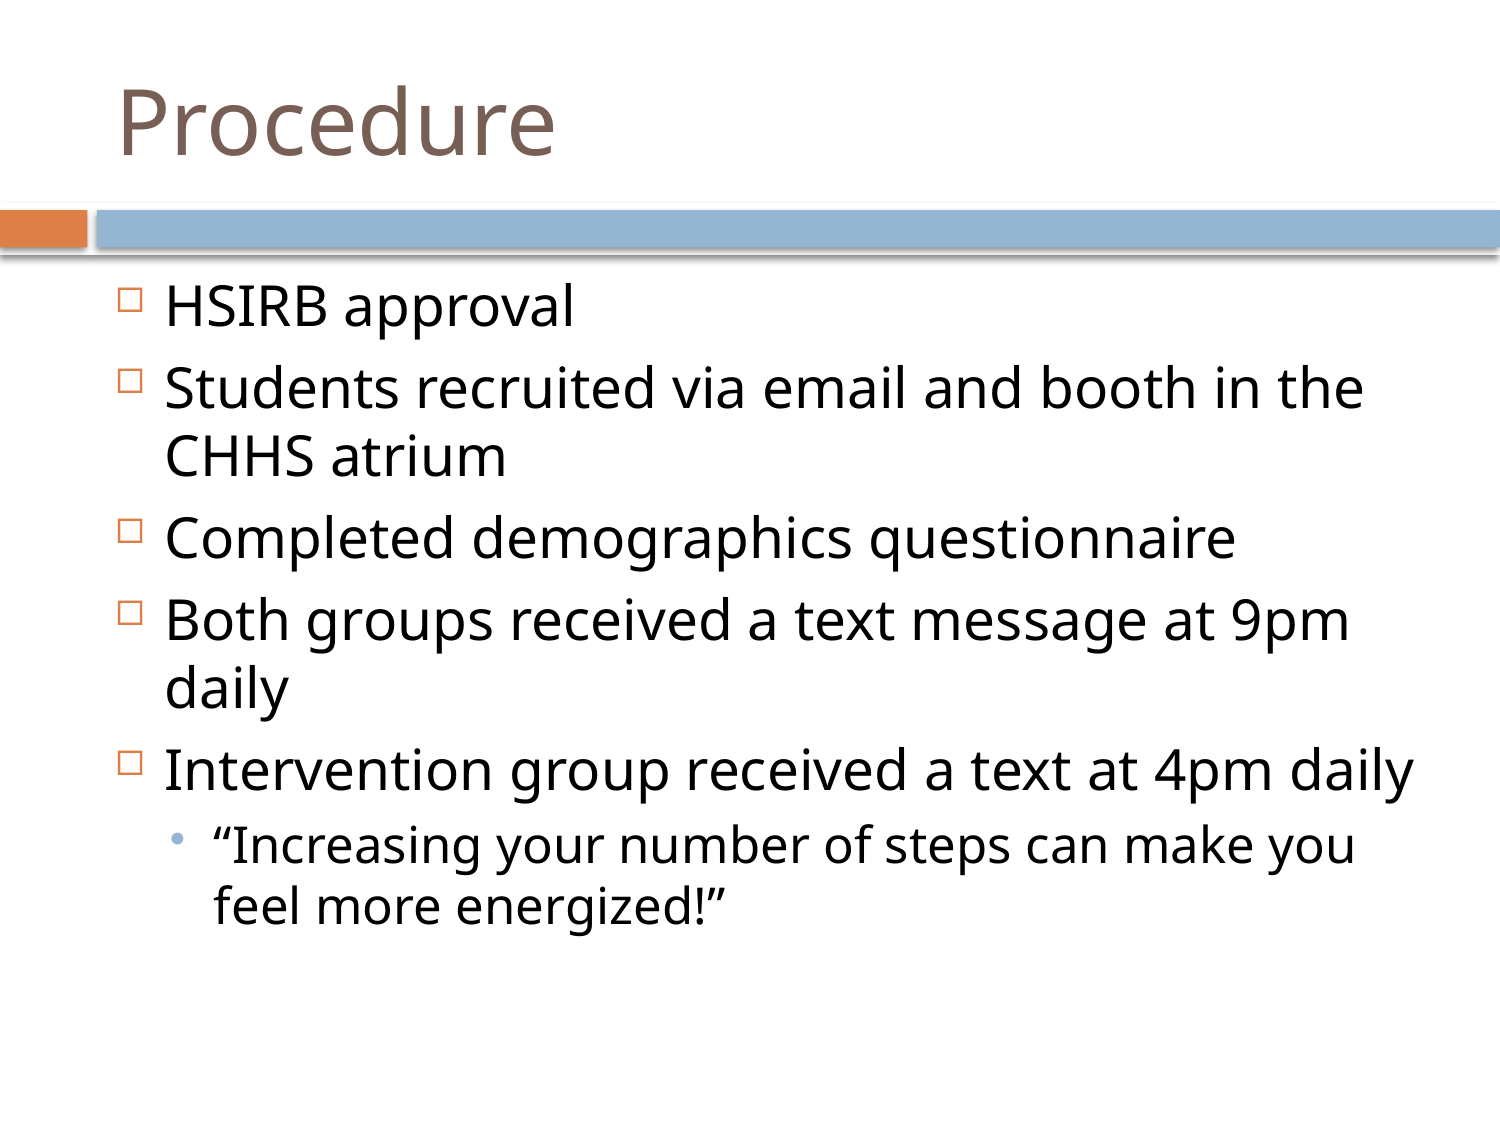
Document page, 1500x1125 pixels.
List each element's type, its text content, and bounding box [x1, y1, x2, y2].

title Procedure [100, 37, 1438, 200]
list HSIRB approval Students recruited via email and booth in the CHHS atrium Completed demographics questionnaire Both groups received a text message at 9pm daily Intervention group received a text at 4pm daily “Increasing your number of steps can make you feel more energized!” [100, 262, 1438, 1000]
